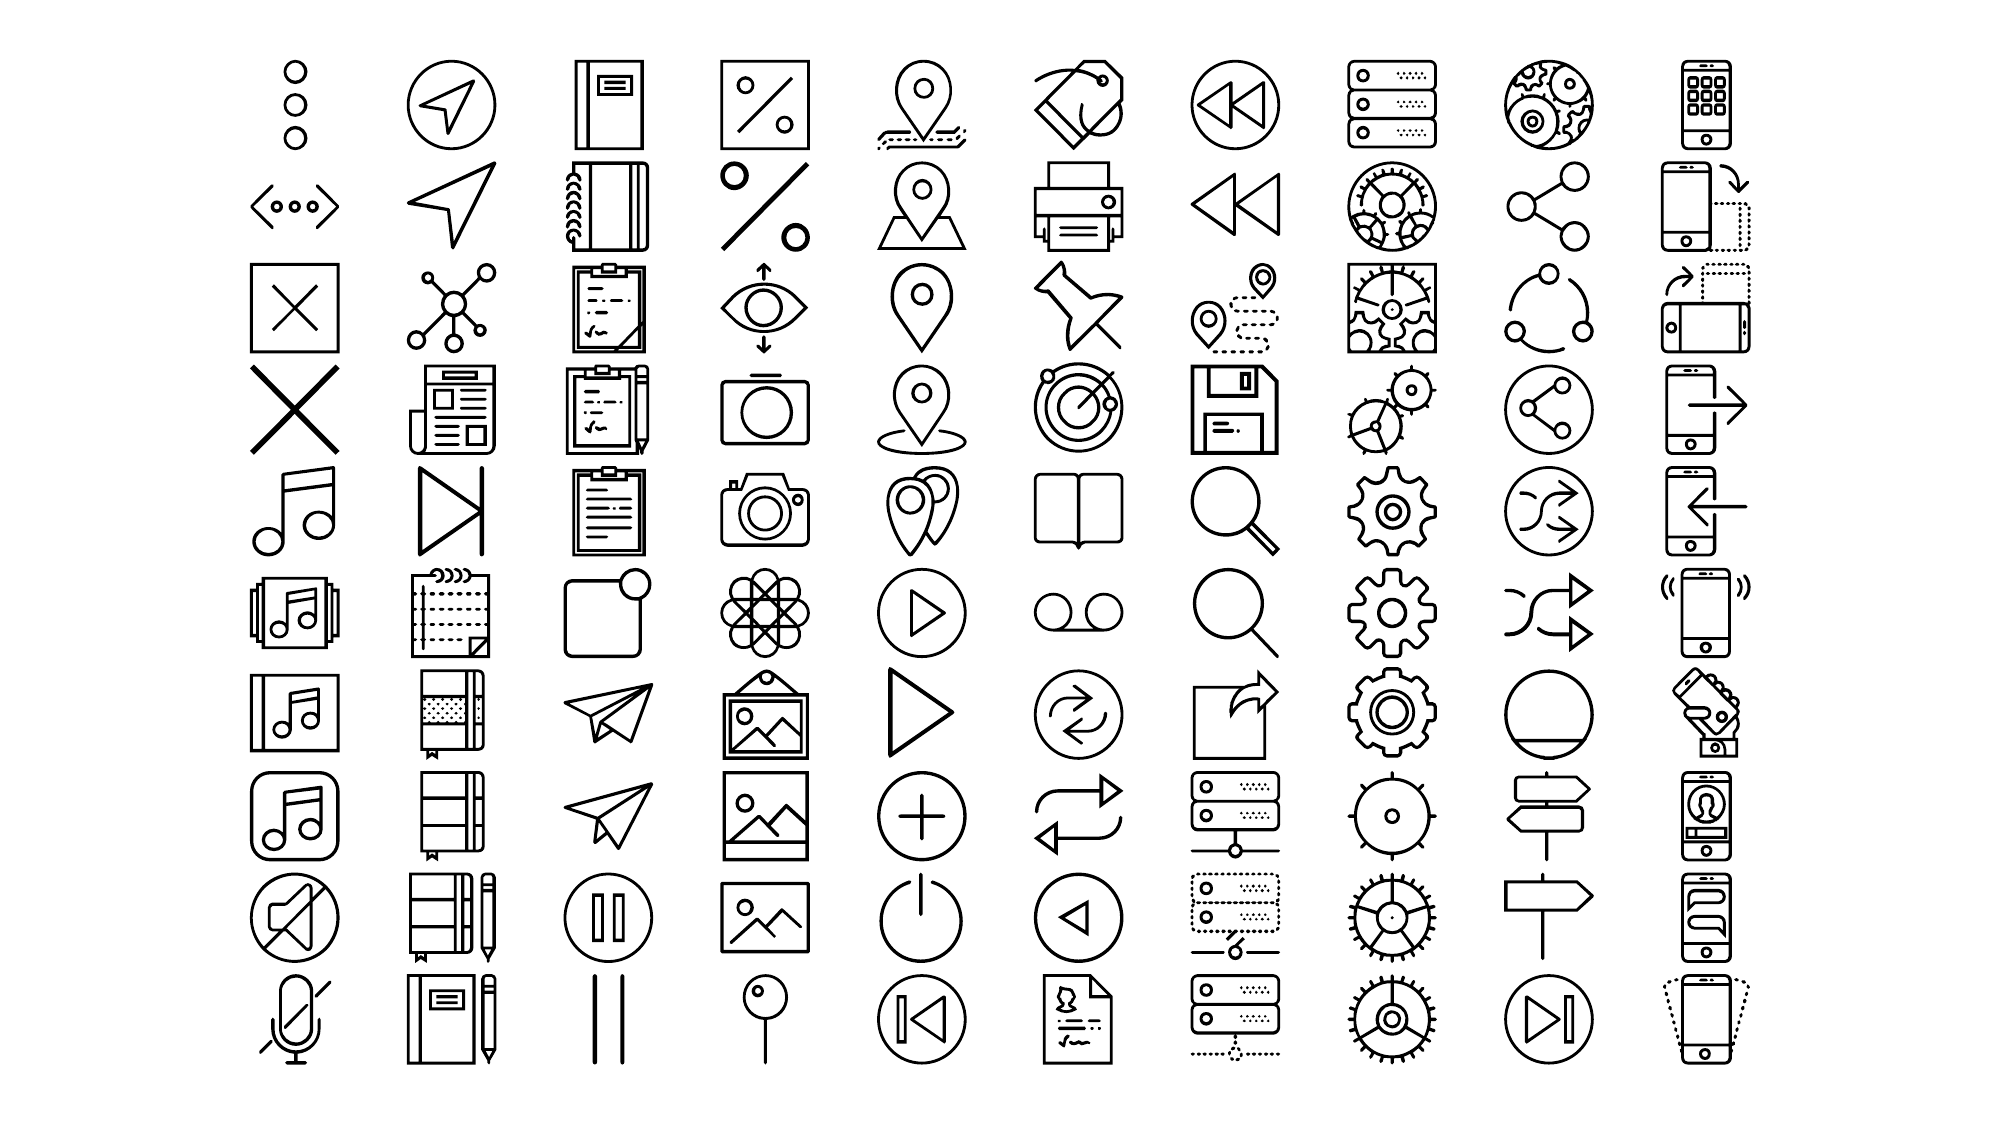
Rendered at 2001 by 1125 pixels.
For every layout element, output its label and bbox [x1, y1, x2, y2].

text_box [1506, 771, 1591, 862]
text_box [1504, 669, 1594, 760]
text_box [877, 429, 967, 455]
text_box [563, 782, 654, 851]
text_box [1033, 161, 1124, 252]
text_box [1347, 466, 1437, 557]
text_box [1347, 974, 1437, 1065]
text_box [1033, 669, 1124, 760]
text_box [1504, 572, 1594, 637]
text_box [1033, 59, 1124, 151]
text_box [1033, 592, 1124, 632]
text_box [1665, 466, 1717, 557]
text_box [877, 130, 912, 141]
text_box [749, 373, 782, 378]
text_box [409, 364, 496, 455]
text_box [1506, 161, 1590, 252]
text_box [1190, 1052, 1207, 1056]
text_box [1190, 300, 1227, 350]
text_box [1747, 276, 1751, 293]
text_box [720, 379, 810, 446]
text_box [592, 974, 598, 1065]
text_box [720, 161, 810, 252]
text_box [1347, 161, 1437, 252]
text_box [411, 567, 491, 659]
text_box [935, 126, 960, 134]
text_box [1235, 1047, 1243, 1062]
text_box [572, 466, 646, 557]
text_box [249, 364, 340, 455]
text_box [1737, 202, 1751, 211]
text_box [879, 880, 963, 963]
text_box [572, 262, 646, 354]
text_box [1737, 578, 1743, 597]
text_box [409, 872, 474, 963]
text_box [892, 364, 951, 447]
text_box [890, 262, 954, 354]
text_box [1190, 466, 1281, 557]
text_box [1202, 872, 1213, 876]
text_box [1504, 974, 1594, 1065]
text_box [1275, 874, 1281, 884]
text_box [563, 683, 654, 744]
text_box [1033, 872, 1124, 963]
text_box [249, 576, 340, 650]
text_box [1504, 364, 1594, 455]
text_box [1191, 927, 1208, 934]
text_box [563, 567, 652, 659]
text_box [1190, 771, 1281, 859]
text_box [888, 667, 955, 758]
text_box [1276, 920, 1281, 931]
text_box [1042, 974, 1113, 1065]
text_box [742, 974, 789, 1065]
text_box [249, 673, 340, 753]
text_box [919, 872, 923, 917]
text_box [1214, 1052, 1225, 1056]
text_box [406, 161, 497, 250]
text_box [1687, 385, 1748, 425]
text_box [720, 59, 810, 151]
text_box [563, 872, 654, 963]
text_box [420, 771, 485, 862]
text_box [283, 93, 308, 117]
text_box [1033, 260, 1124, 351]
text_box [1508, 262, 1560, 312]
text_box [1719, 164, 1749, 193]
text_box [316, 184, 339, 230]
text_box [574, 59, 644, 151]
text_box [1660, 294, 1751, 354]
text_box [1033, 362, 1124, 453]
text_box [481, 974, 497, 1065]
text_box [1701, 262, 1710, 270]
text_box [480, 872, 496, 963]
text_box [1347, 364, 1437, 455]
text_box [1190, 880, 1281, 920]
text_box [620, 974, 625, 1065]
text_box [1677, 974, 1735, 1065]
text_box [1246, 929, 1269, 934]
text_box [722, 669, 809, 760]
text_box [406, 59, 497, 151]
text_box [1190, 172, 1281, 236]
text_box [1738, 206, 1742, 223]
text_box [1192, 669, 1280, 760]
text_box [1743, 574, 1751, 601]
text_box [1225, 929, 1245, 941]
text_box [1232, 872, 1250, 876]
text_box [249, 262, 340, 354]
text_box [250, 184, 274, 230]
text_box [1190, 364, 1279, 455]
text_box [406, 974, 476, 1065]
text_box [1228, 936, 1245, 961]
text_box [1246, 1052, 1274, 1056]
text_box [1347, 771, 1437, 862]
text_box [283, 59, 308, 85]
text_box [877, 161, 967, 250]
text_box [720, 472, 810, 547]
text_box [1347, 872, 1437, 963]
text_box [1347, 667, 1437, 758]
text_box [565, 161, 650, 252]
text_box [1504, 872, 1594, 961]
text_box [270, 200, 283, 213]
text_box [565, 364, 650, 455]
text_box [756, 335, 772, 354]
text_box [877, 771, 967, 862]
text_box [1701, 277, 1705, 288]
text_box [1729, 262, 1751, 275]
text_box [279, 974, 332, 1046]
text_box [1660, 574, 1669, 601]
text_box [1681, 59, 1732, 151]
text_box [1665, 364, 1717, 455]
text_box [306, 200, 319, 213]
text_box [1537, 615, 1594, 653]
text_box [249, 771, 340, 862]
text_box [1199, 910, 1213, 924]
text_box [1347, 59, 1437, 149]
text_box [1504, 466, 1594, 557]
text_box [1033, 815, 1123, 856]
text_box [886, 138, 967, 151]
text_box [283, 125, 308, 151]
text_box [1680, 567, 1731, 659]
text_box [1665, 266, 1694, 297]
text_box [1249, 262, 1277, 300]
text_box [1660, 161, 1731, 252]
text_box [1672, 667, 1740, 758]
text_box [249, 872, 340, 963]
text_box [1701, 271, 1722, 276]
text_box [1228, 1046, 1236, 1056]
text_box [886, 466, 960, 557]
text_box [895, 59, 952, 143]
text_box [288, 200, 301, 213]
text_box [720, 881, 810, 954]
text_box [1347, 567, 1437, 659]
text_box [259, 1017, 321, 1065]
text_box [417, 466, 485, 557]
text_box [1668, 577, 1675, 597]
text_box [1034, 773, 1124, 814]
text_box [1192, 567, 1279, 659]
text_box [1190, 59, 1281, 151]
text_box [1687, 487, 1748, 527]
text_box [877, 974, 967, 1065]
text_box [1504, 59, 1594, 151]
text_box [1504, 320, 1566, 354]
text_box [722, 771, 809, 862]
text_box [1732, 224, 1751, 252]
text_box [1190, 974, 1281, 1045]
text_box [1681, 771, 1732, 862]
text_box [1567, 278, 1594, 343]
text_box [406, 262, 497, 354]
text_box [720, 262, 809, 333]
text_box [877, 567, 967, 659]
text_box [720, 567, 810, 659]
text_box [252, 466, 336, 557]
text_box [1033, 472, 1124, 550]
text_box [1347, 262, 1437, 354]
text_box [1681, 872, 1732, 963]
text_box [420, 669, 485, 760]
